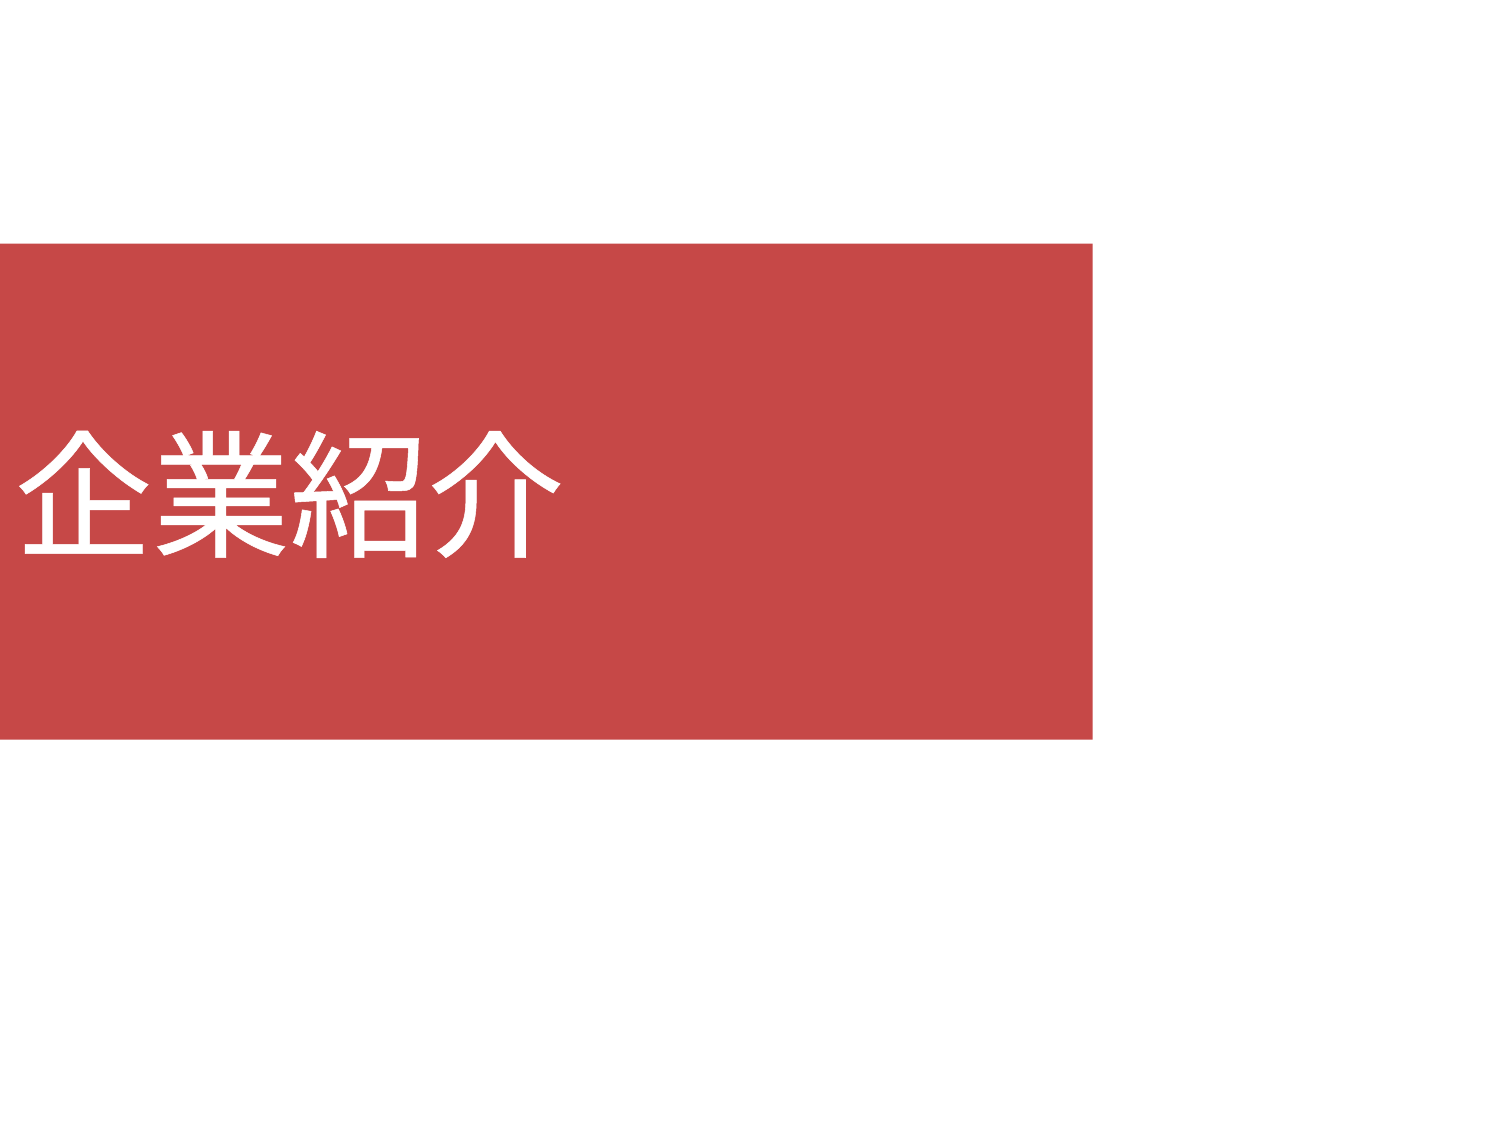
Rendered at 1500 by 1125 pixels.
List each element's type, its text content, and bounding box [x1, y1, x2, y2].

text_box 企業紹介 [0, 241, 1095, 742]
